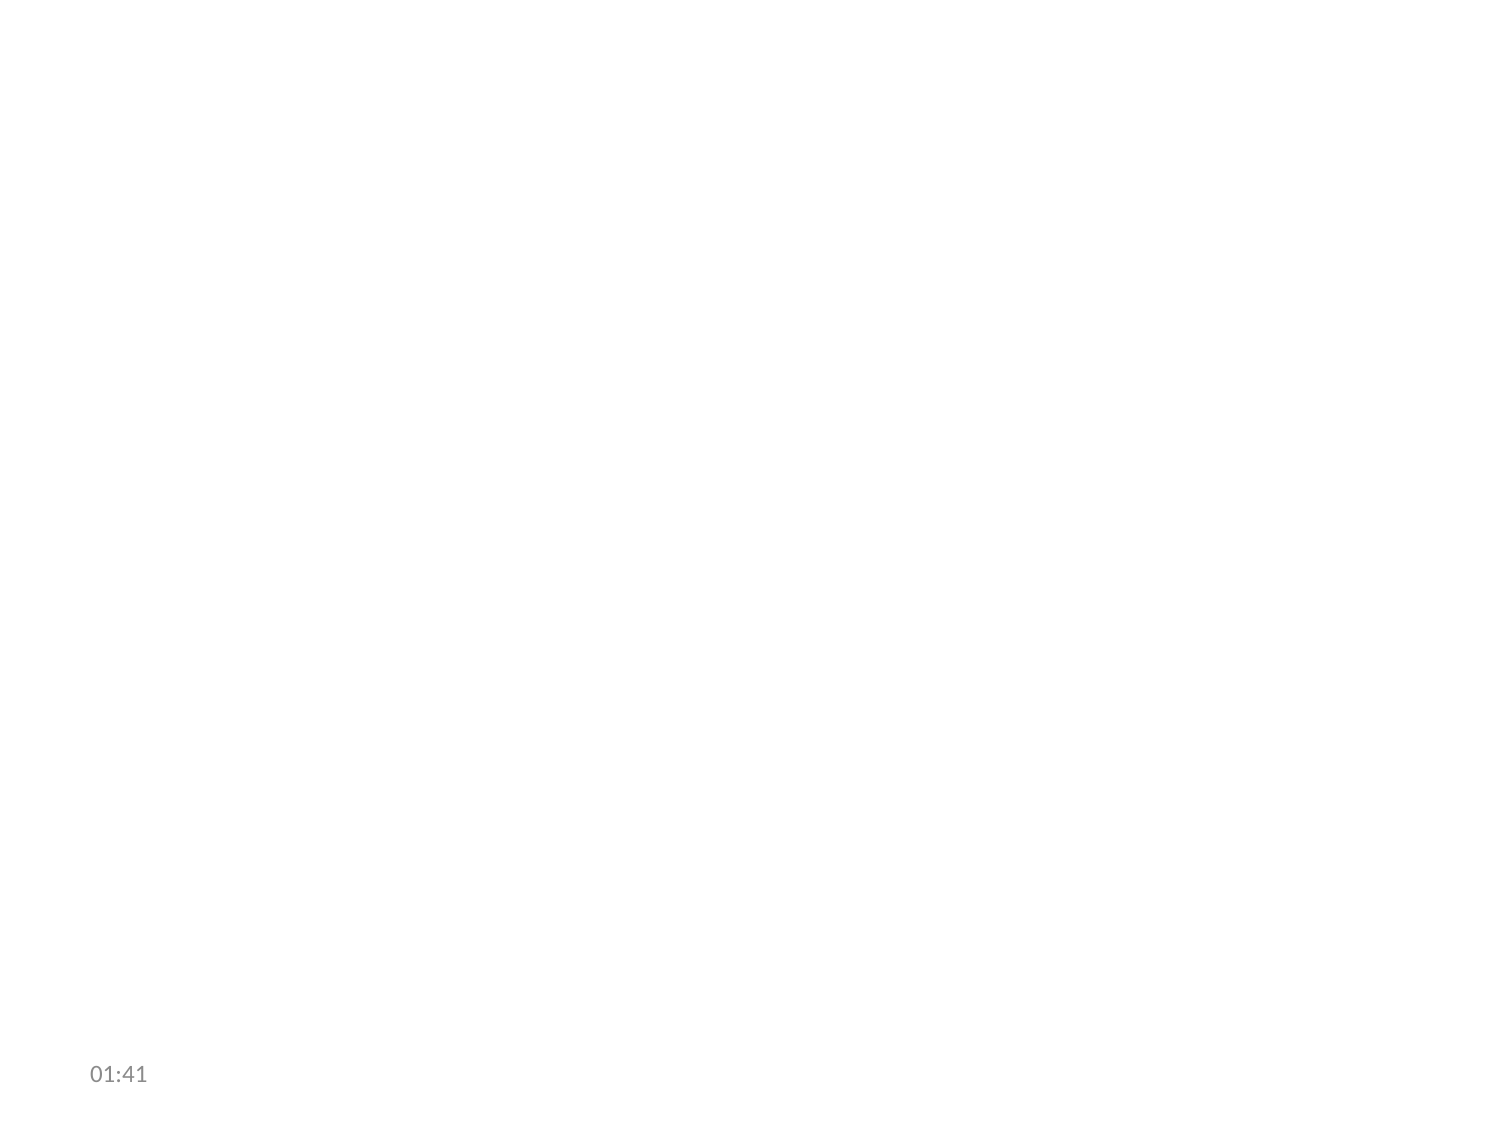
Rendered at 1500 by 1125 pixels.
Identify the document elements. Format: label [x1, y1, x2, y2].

slide_number [75, 1042, 425, 1103]
